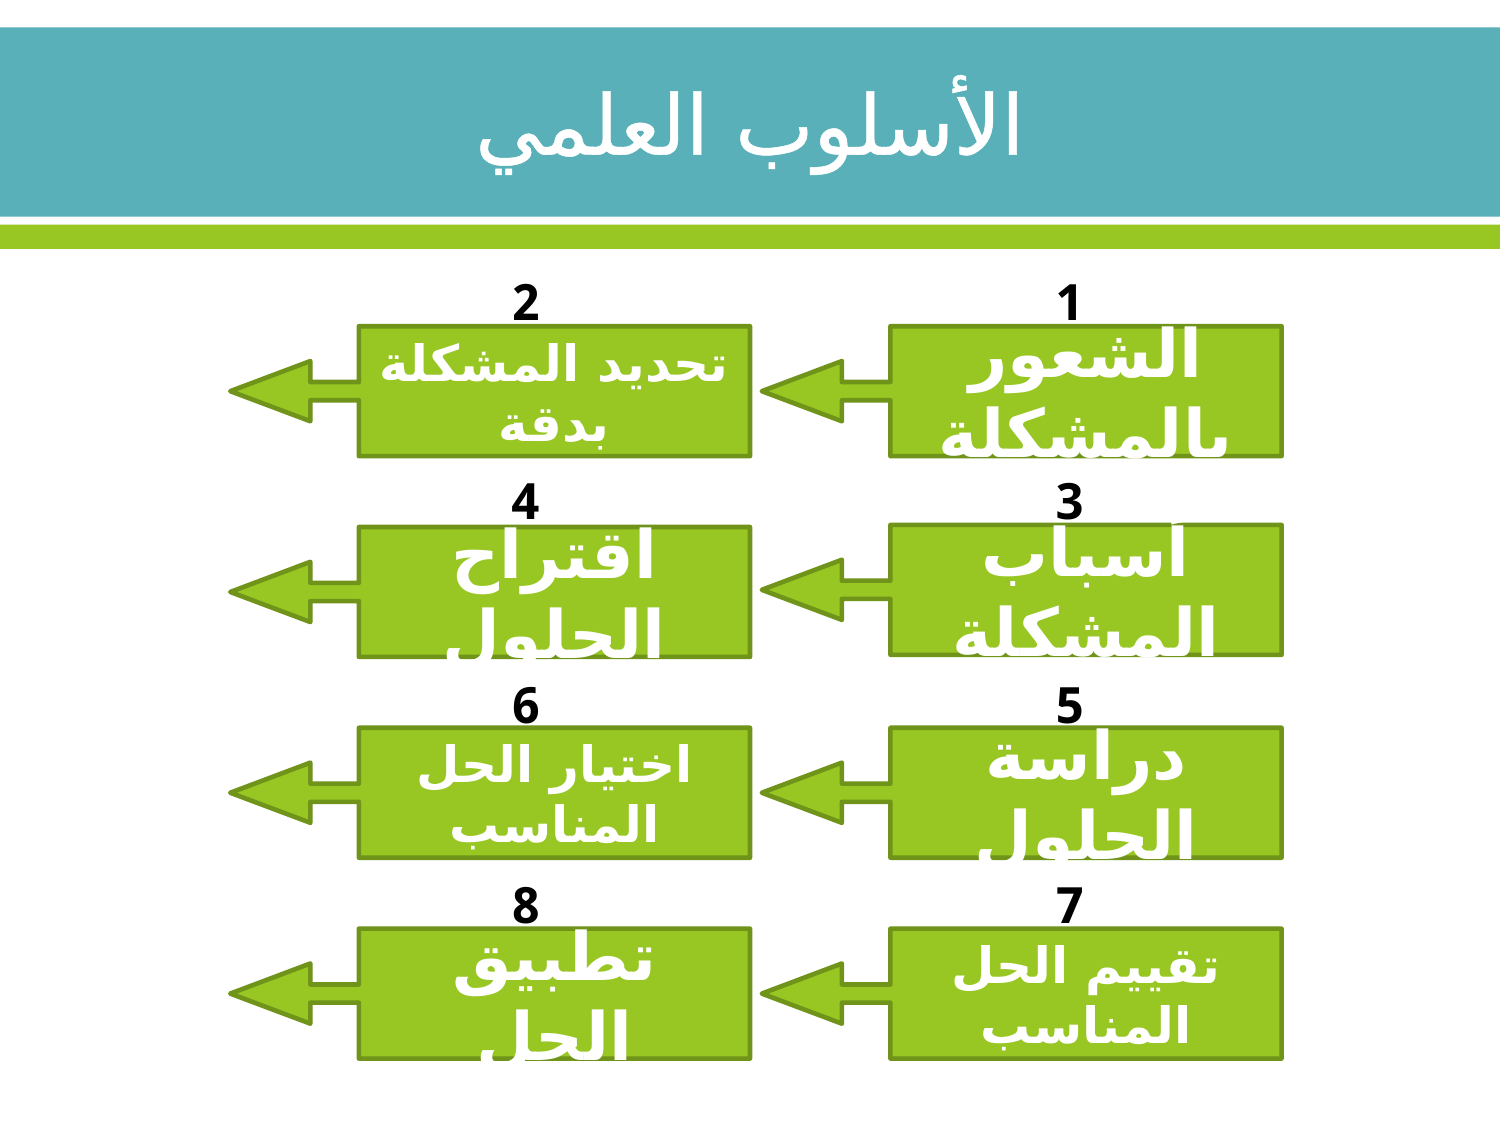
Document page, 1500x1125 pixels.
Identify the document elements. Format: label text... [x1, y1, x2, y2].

text_box 5 [950, 666, 1099, 742]
text_box تحديد المشكلة بدقة [227, 323, 753, 459]
text_box اختيار الحل المناسب [227, 725, 753, 861]
text_box 7 [950, 866, 1099, 942]
text_box اقتراح الحلول [227, 524, 753, 660]
text_box 4 [407, 462, 555, 538]
text_box 8 [407, 866, 555, 942]
text_box تطبيق الحل [227, 926, 753, 1061]
text_box دراسة الحلول [759, 725, 1284, 861]
text_box تقييم الحل المناسب [759, 926, 1284, 1061]
text_box 2 [407, 262, 555, 338]
text_box 1 [950, 262, 1099, 338]
text_box 6 [407, 666, 555, 742]
text_box الشعور بالمشكلة [759, 323, 1284, 459]
title الأسلوب العلمي [75, 29, 1425, 213]
text_box 3 [950, 462, 1099, 538]
text_box أسباب المشكلة [759, 522, 1284, 658]
